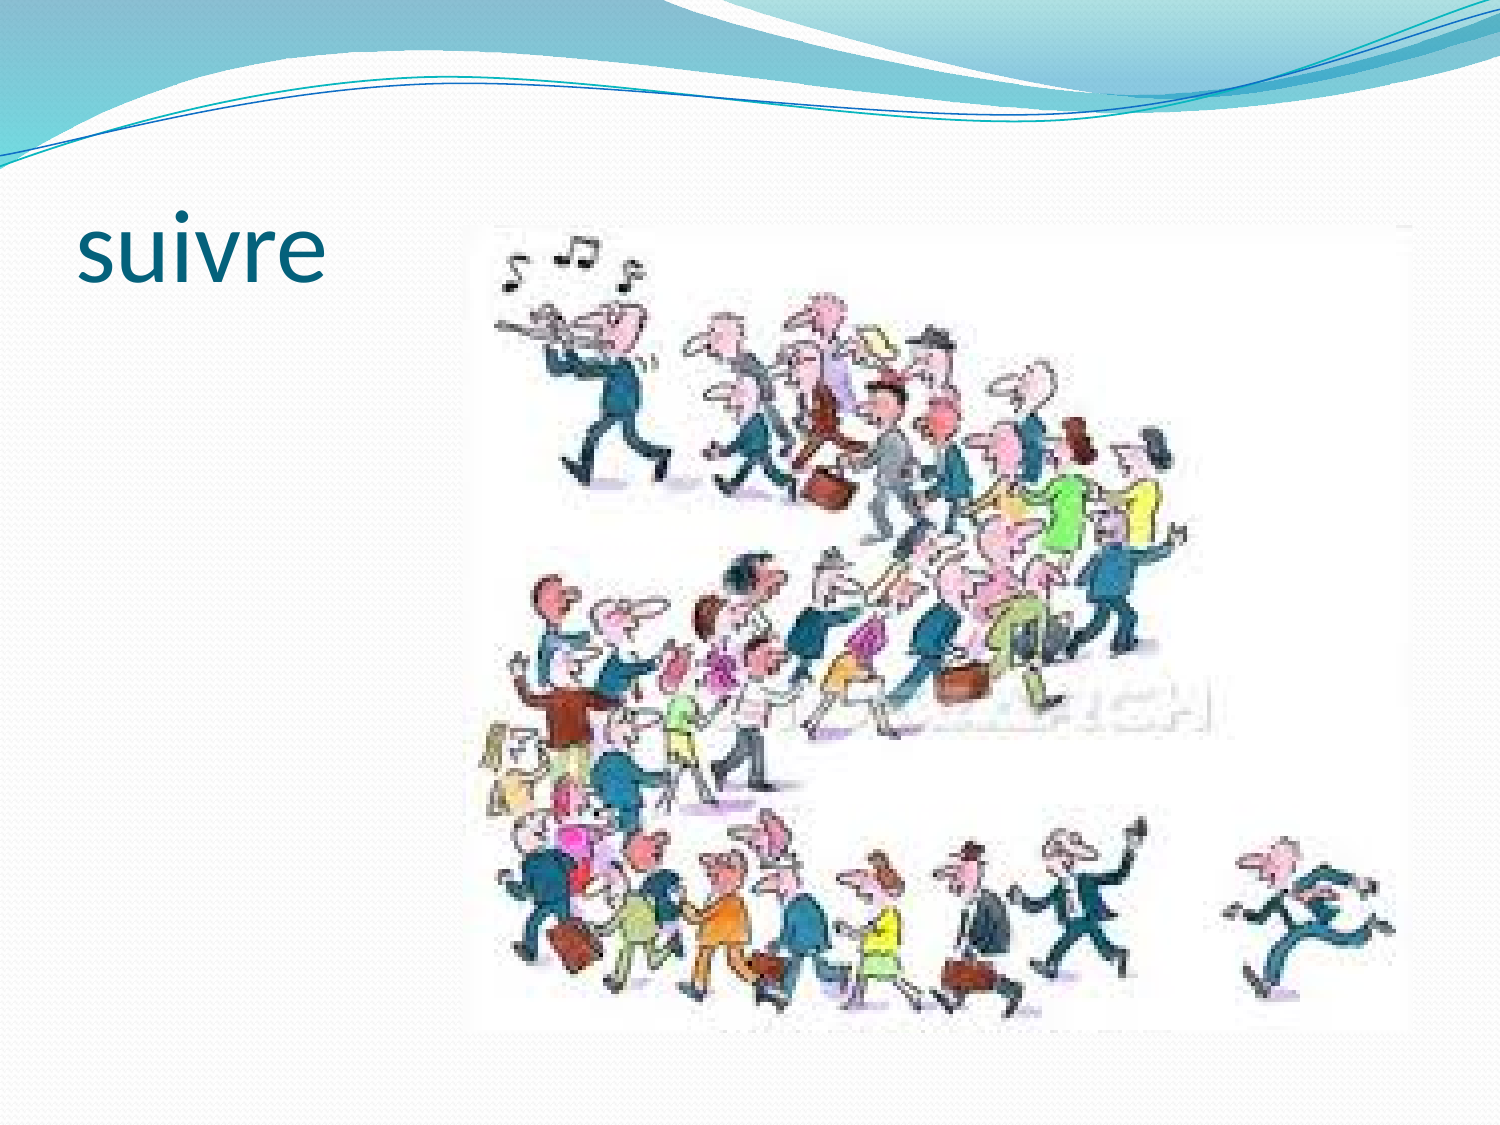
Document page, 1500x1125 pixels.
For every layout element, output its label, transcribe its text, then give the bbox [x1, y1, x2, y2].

title suivre [75, 115, 1425, 303]
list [462, 224, 1413, 1033]
